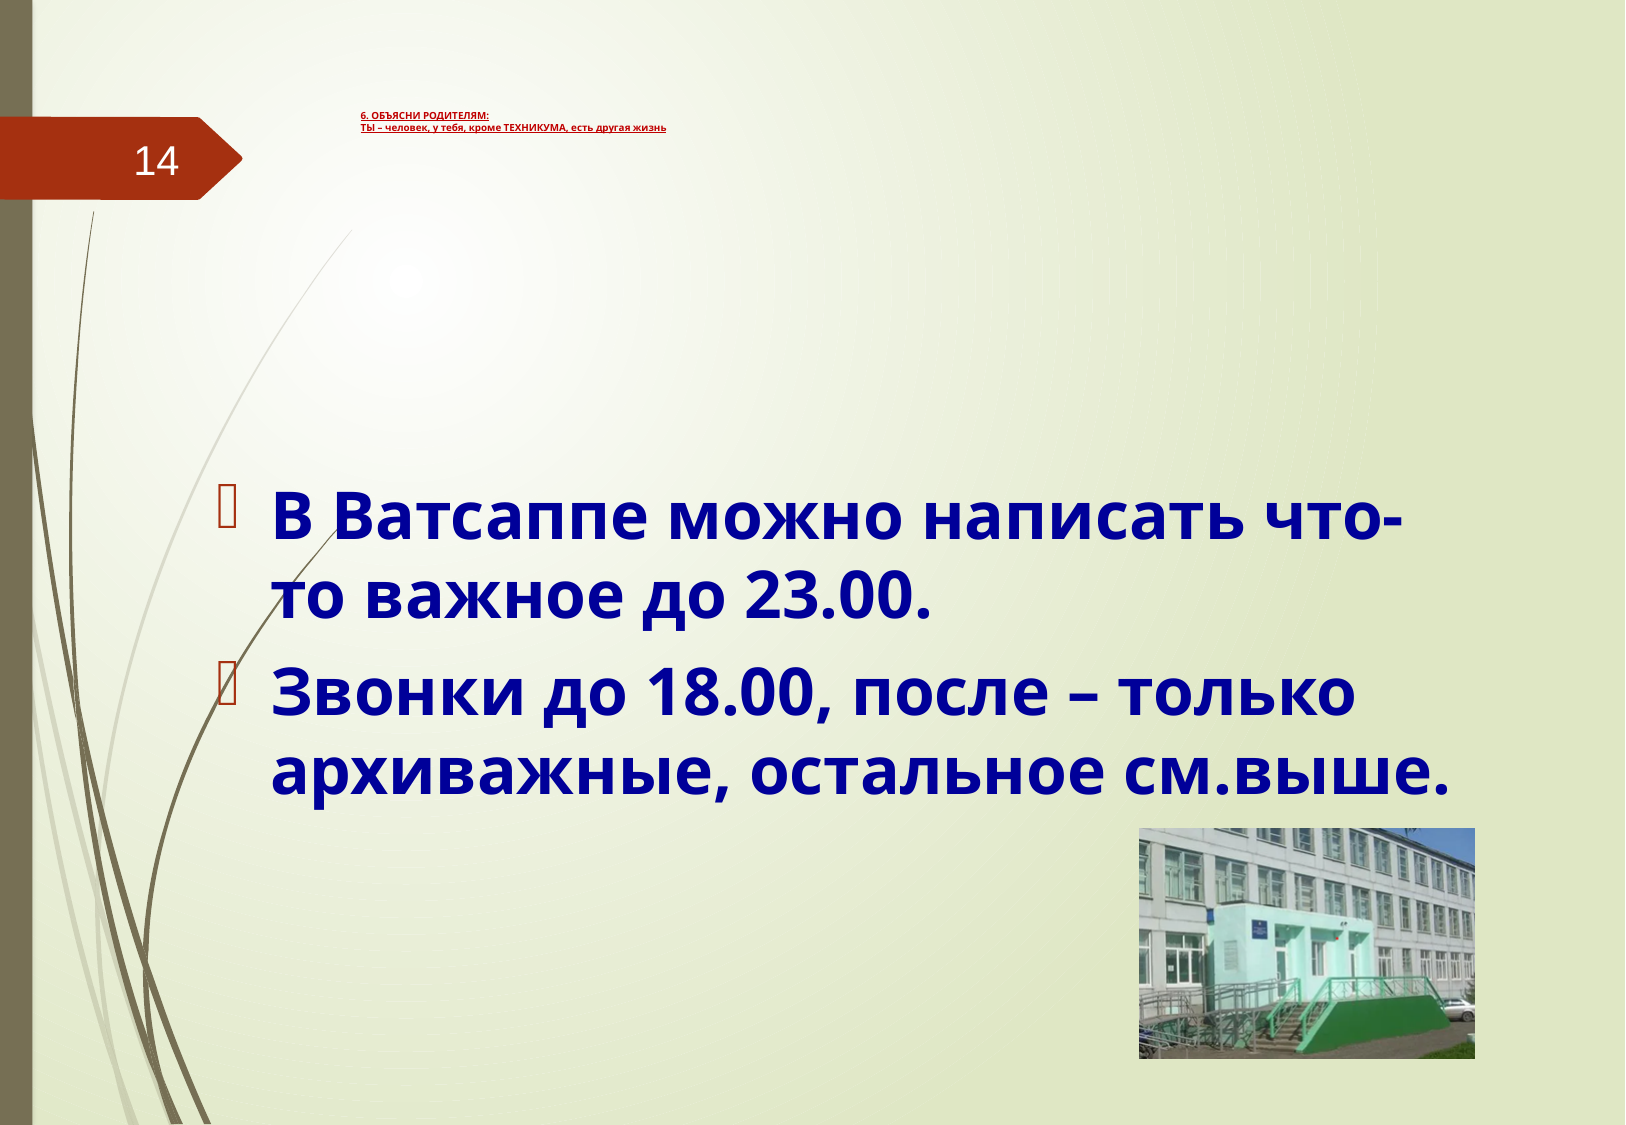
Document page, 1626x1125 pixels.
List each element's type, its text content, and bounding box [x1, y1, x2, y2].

list В Ватсаппе можно написать что-то важное до 23.00. Звонки до 18.00, после – только архиважные, остальное см.выше. [201, 350, 1475, 881]
title 6. ОБЪЯСНИ РОДИТЕЛЯМ: ТЫ – человек, у тебя, кроме ТЕХНИКУМА, есть другая жизнь [345, 102, 1517, 141]
picture [1139, 828, 1475, 1059]
slide_number 14 [90, 129, 195, 190]
